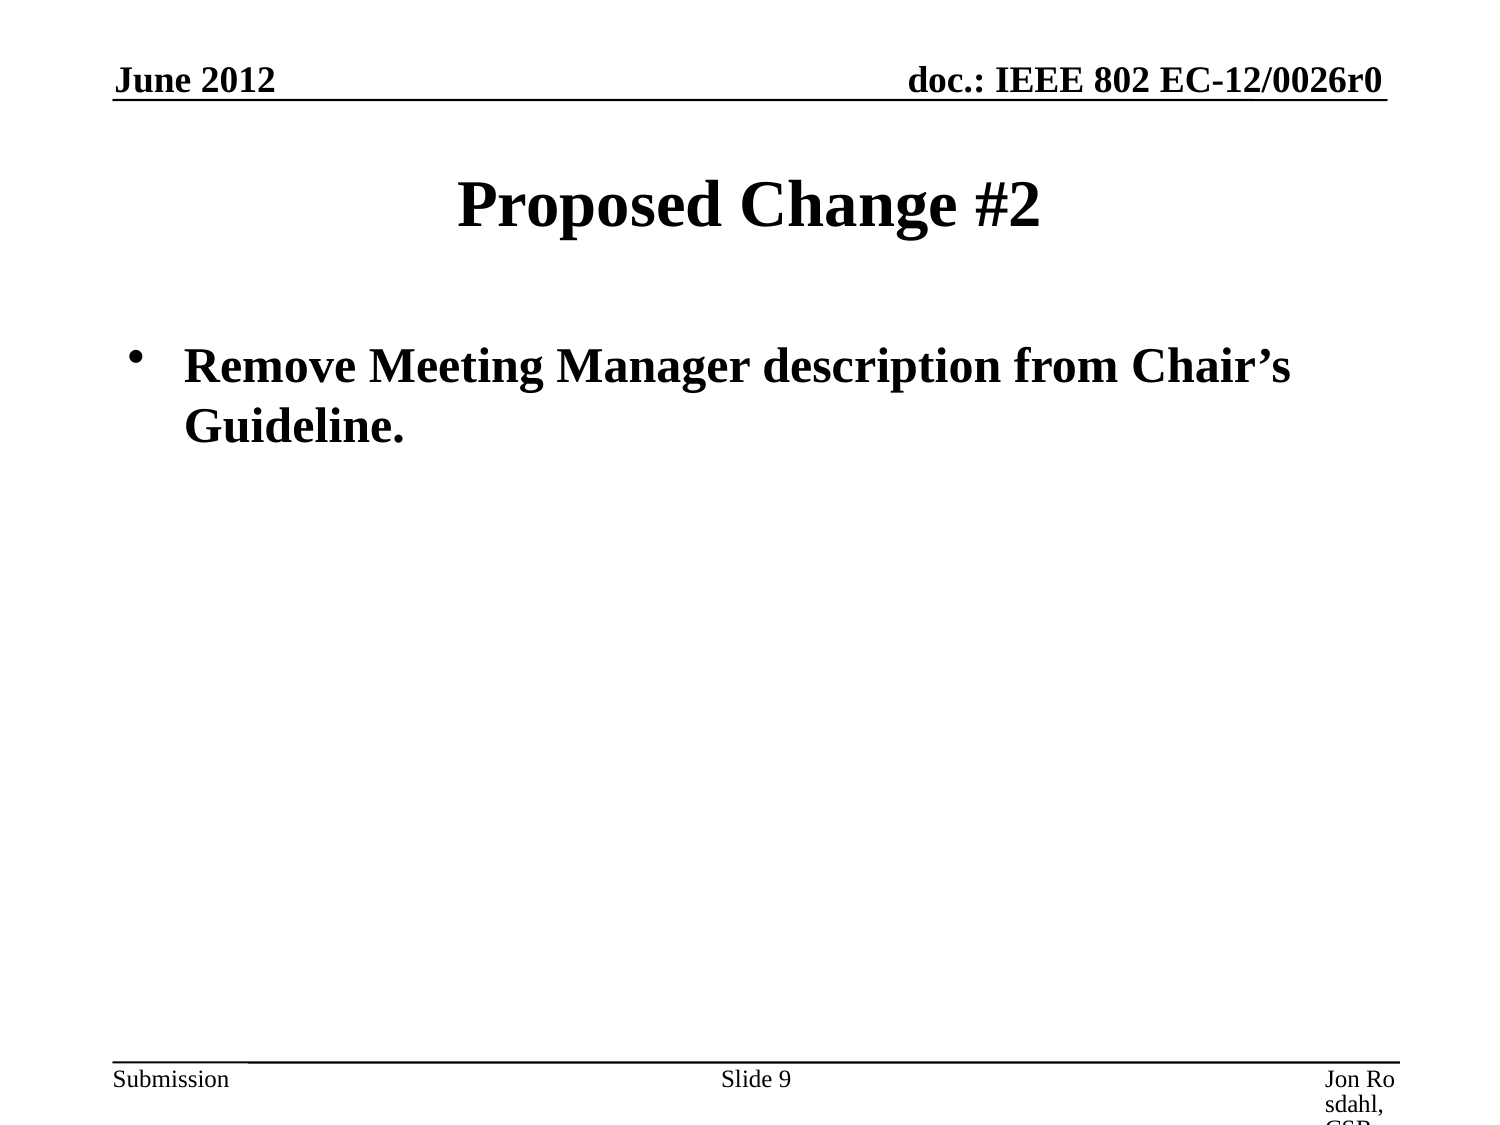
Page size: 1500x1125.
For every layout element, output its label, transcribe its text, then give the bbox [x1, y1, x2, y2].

list Remove Meeting Manager description from Chair’s Guideline. [112, 324, 1388, 1001]
footer Jon Rosdahl, CSR [1324, 1061, 1402, 1093]
title Proposed Change #2 [112, 112, 1388, 288]
slide_number Slide 9 [712, 1061, 800, 1093]
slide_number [114, 54, 278, 101]
